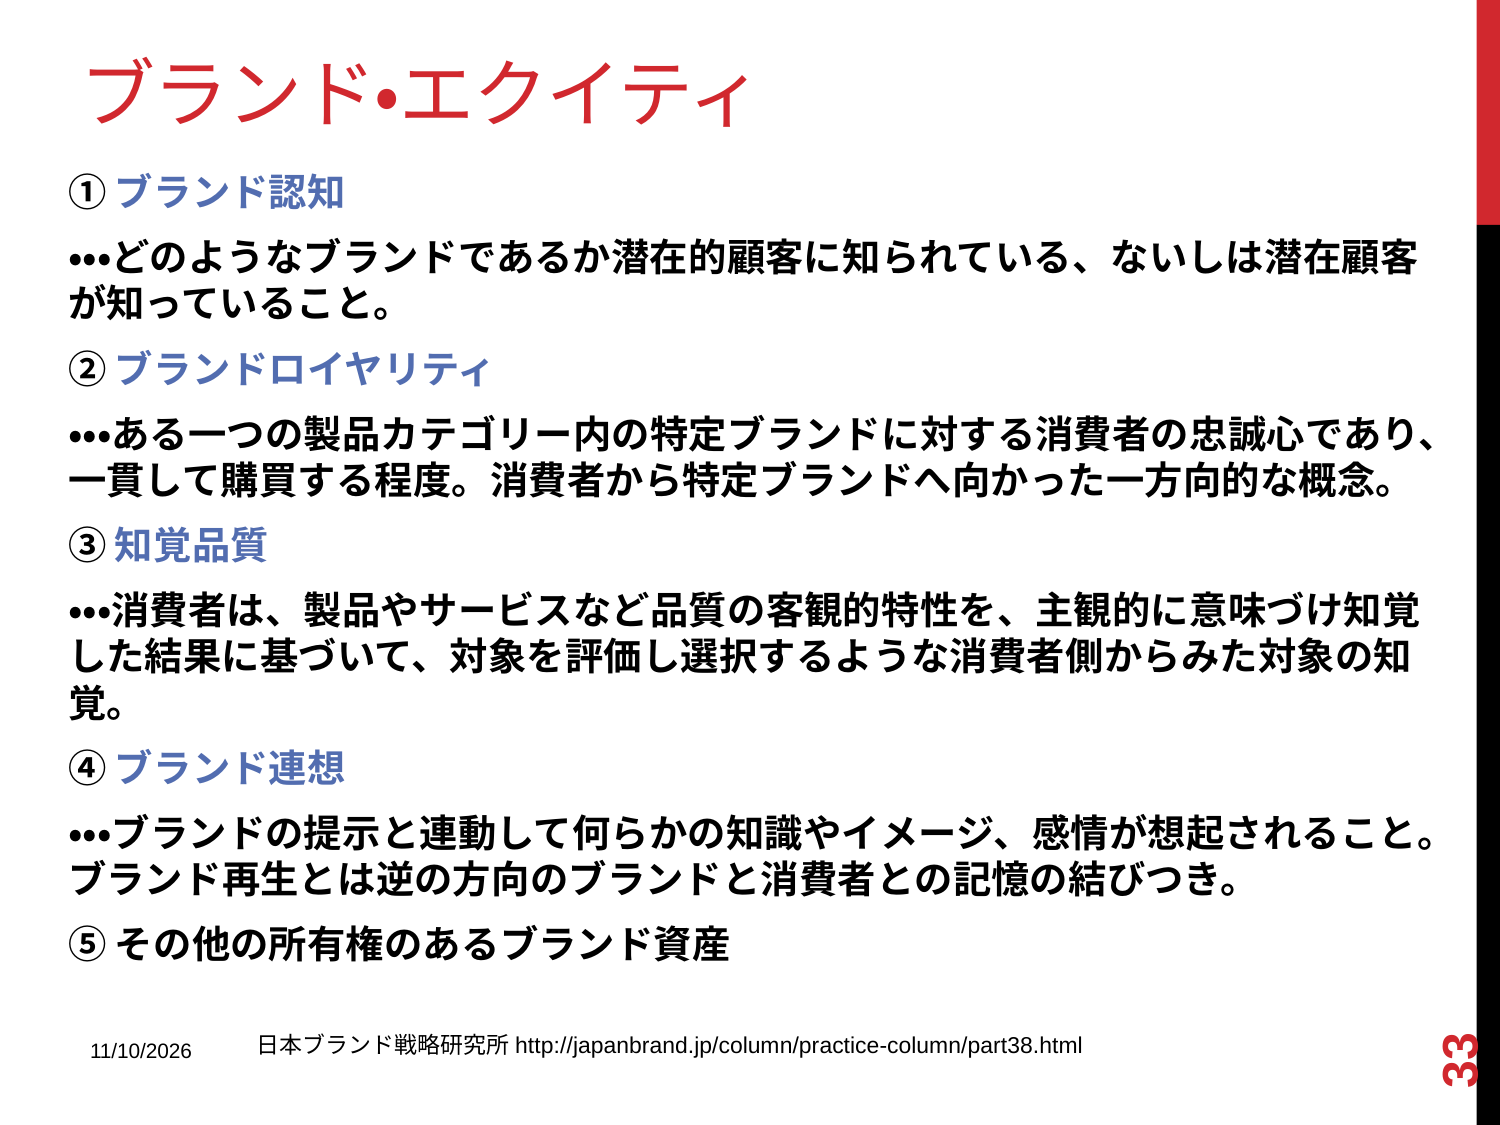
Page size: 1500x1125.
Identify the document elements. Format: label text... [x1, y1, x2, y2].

slide_number 33 [1427, 887, 1488, 1104]
list ①ブランド認知 ・・・どのようなブランドであるか潜在的顧客に知られている、ないしは潜在顧客が知っていること。 ②ブランドロイヤリティ ・・・ある一つの製品カテゴリー内の特定ブランドに対する消費者の忠誠心であり、一貫して購買する程度。消費者から特定ブランドへ向かった一方向的な概念。 ③知覚品質 ・・・消費者は、製品やサービスなど品質の客観的特性を、主観的に意味づけ知覚した結果に基づいて、対象を評価し選択するような消費者側からみた対象の知覚。 ④ブランド連想 ・・・ブランドの提示と連動して何らかの知識やイメージ、感情が想起されること。ブランド再生とは逆の方向のブランドと消費者との記憶の結びつき。 ⑤その他の所有権のあるブランド資産 [53, 160, 1447, 1012]
text_box 日本ブランド戦略研究所http://japanbrand.jp/column/practice-column/part38.html [242, 1023, 1329, 1066]
title ブランド・エクイティ [64, 19, 953, 144]
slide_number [75, 1012, 638, 1063]
